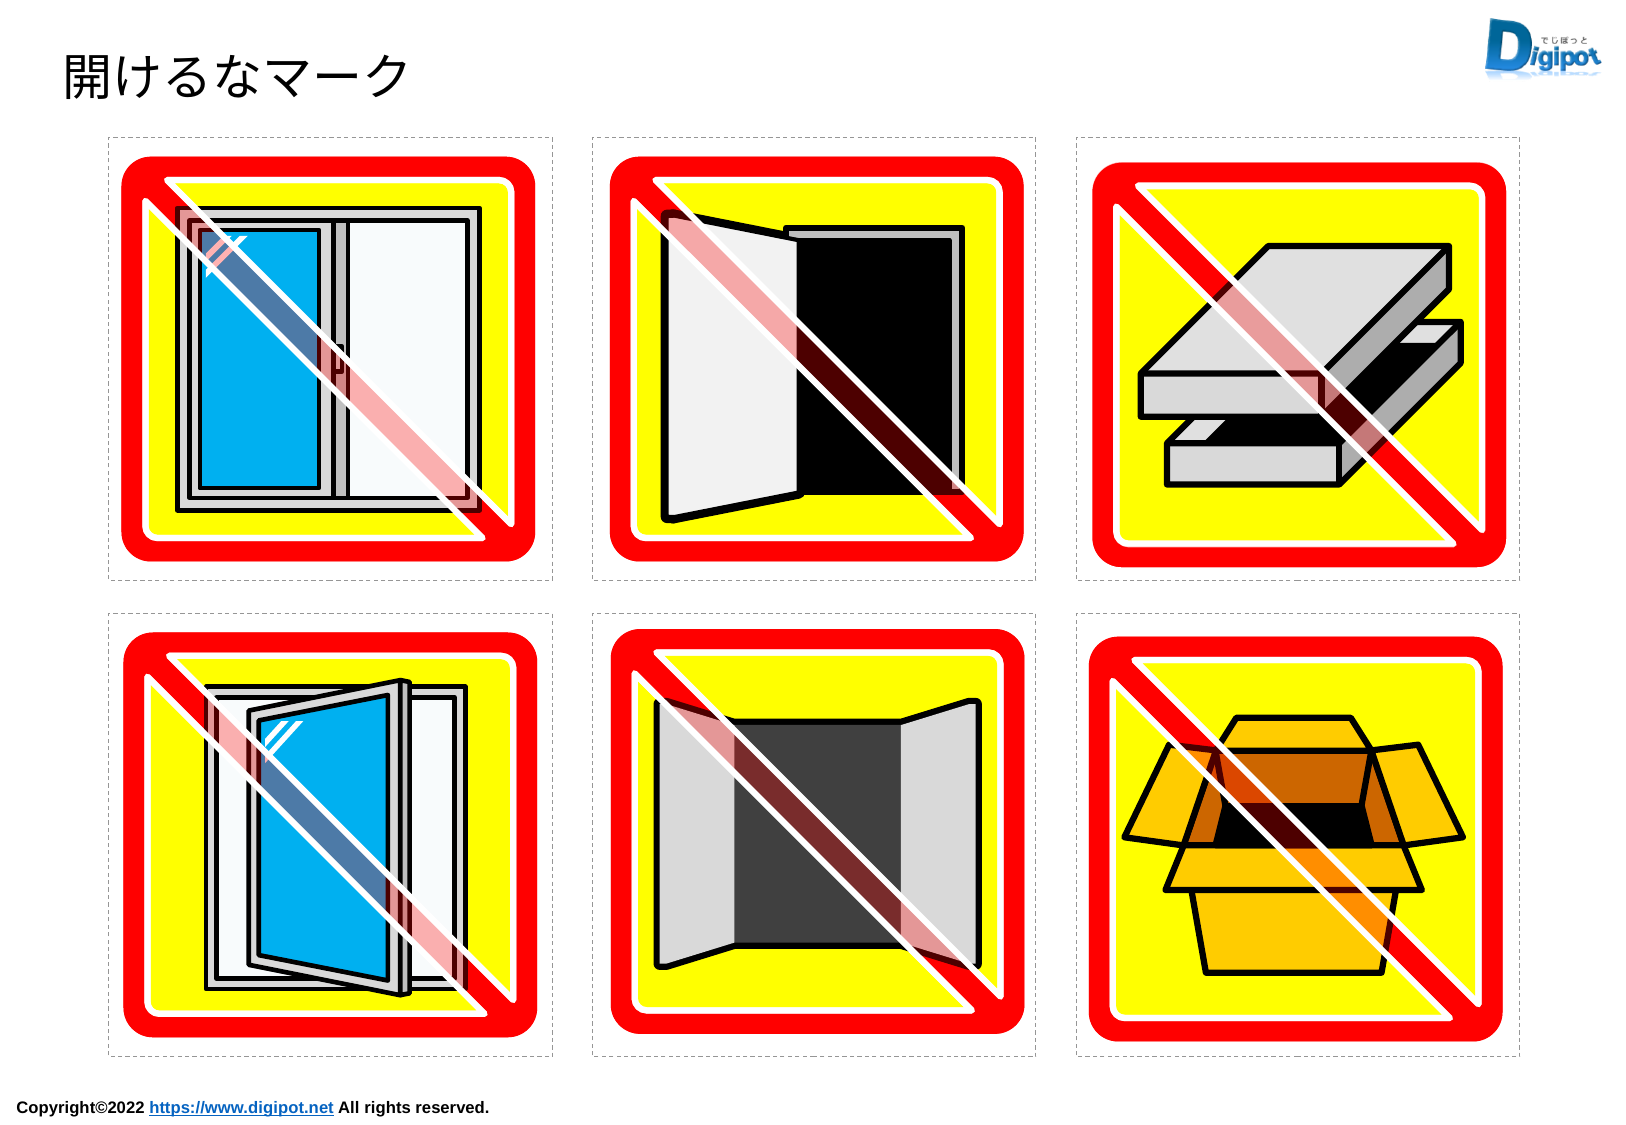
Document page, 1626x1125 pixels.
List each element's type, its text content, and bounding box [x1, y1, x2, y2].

picture [1485, 18, 1602, 82]
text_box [606, 153, 1027, 565]
text_box 開けるなマーク [47, 38, 427, 113]
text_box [1085, 633, 1506, 1045]
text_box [118, 153, 539, 565]
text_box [120, 629, 541, 1041]
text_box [1088, 158, 1510, 571]
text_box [607, 625, 1028, 1038]
